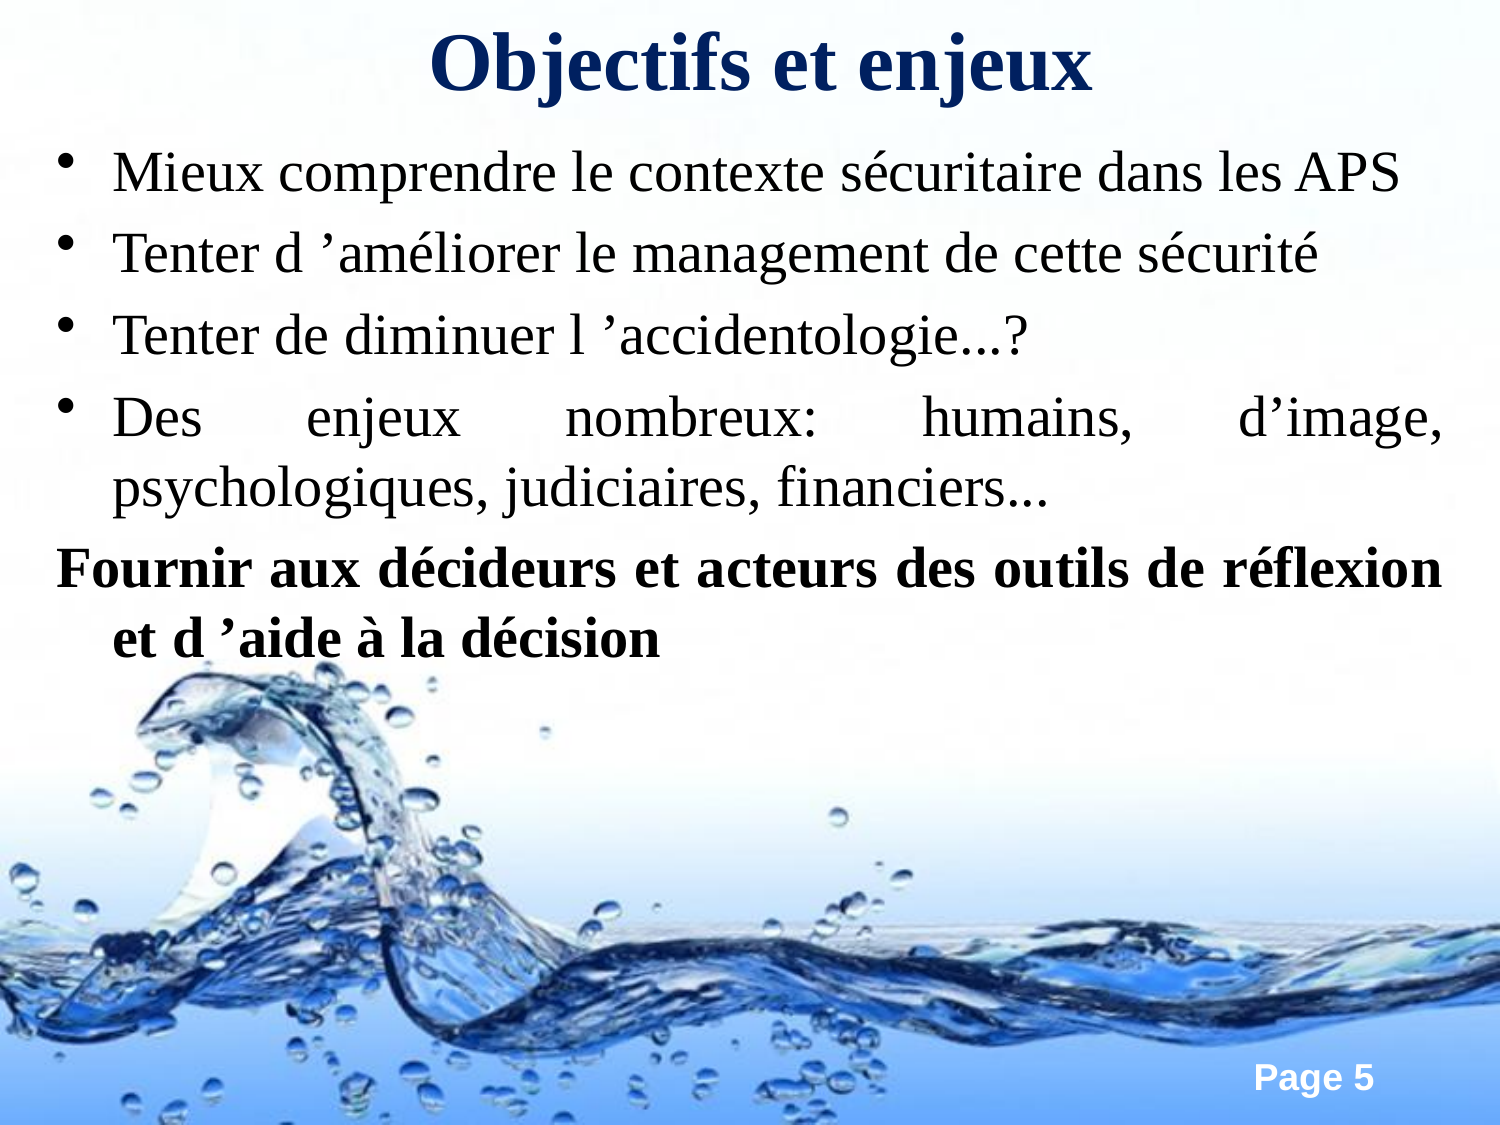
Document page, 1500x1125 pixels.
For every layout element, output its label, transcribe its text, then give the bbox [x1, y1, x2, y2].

picture [0, 0, 1500, 1125]
title Objectifs et enjeux [123, 0, 1399, 125]
list Mieux comprendre le contexte sécuritaire dans les APS Tenter d ’améliorer le management de cette sécurité Tenter de diminuer l ’accidentologie...? Des enjeux nombreux: humains, d’image, psychologiques, judiciaires, financiers... Fournir aux décideurs et acteurs des outils de réflexion et d ’aide à la décision [41, 125, 1459, 917]
